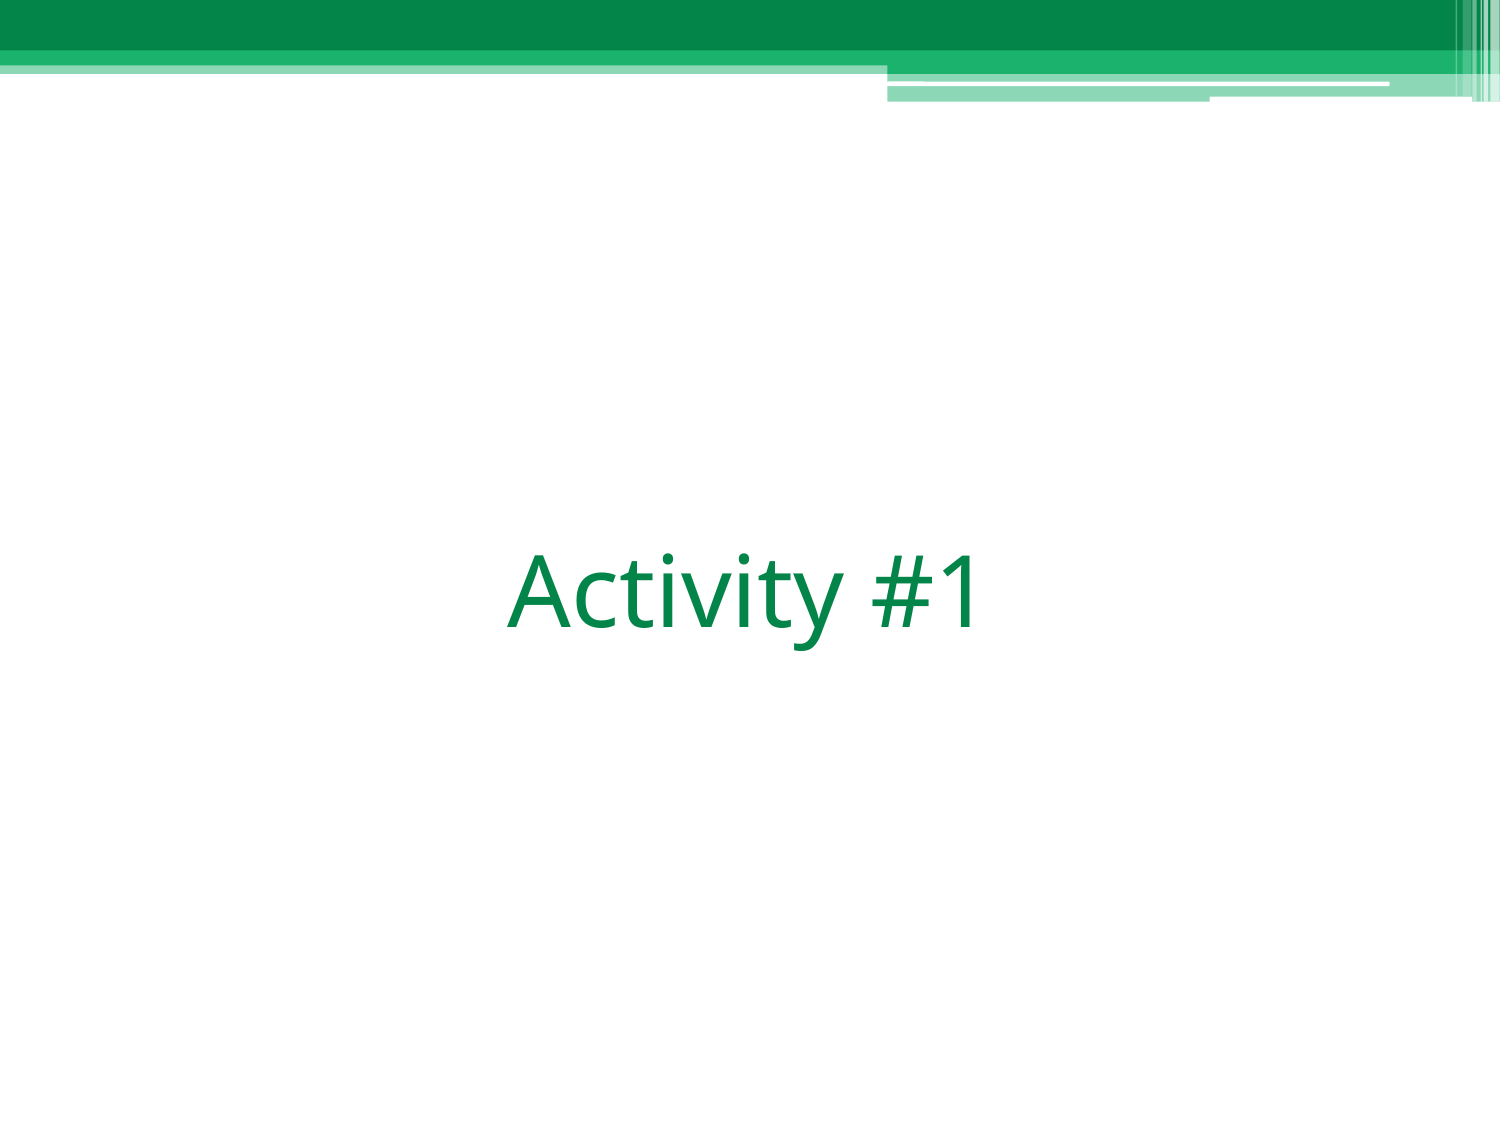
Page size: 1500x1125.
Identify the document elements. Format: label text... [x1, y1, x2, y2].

title Activity #1 [75, 500, 1425, 676]
